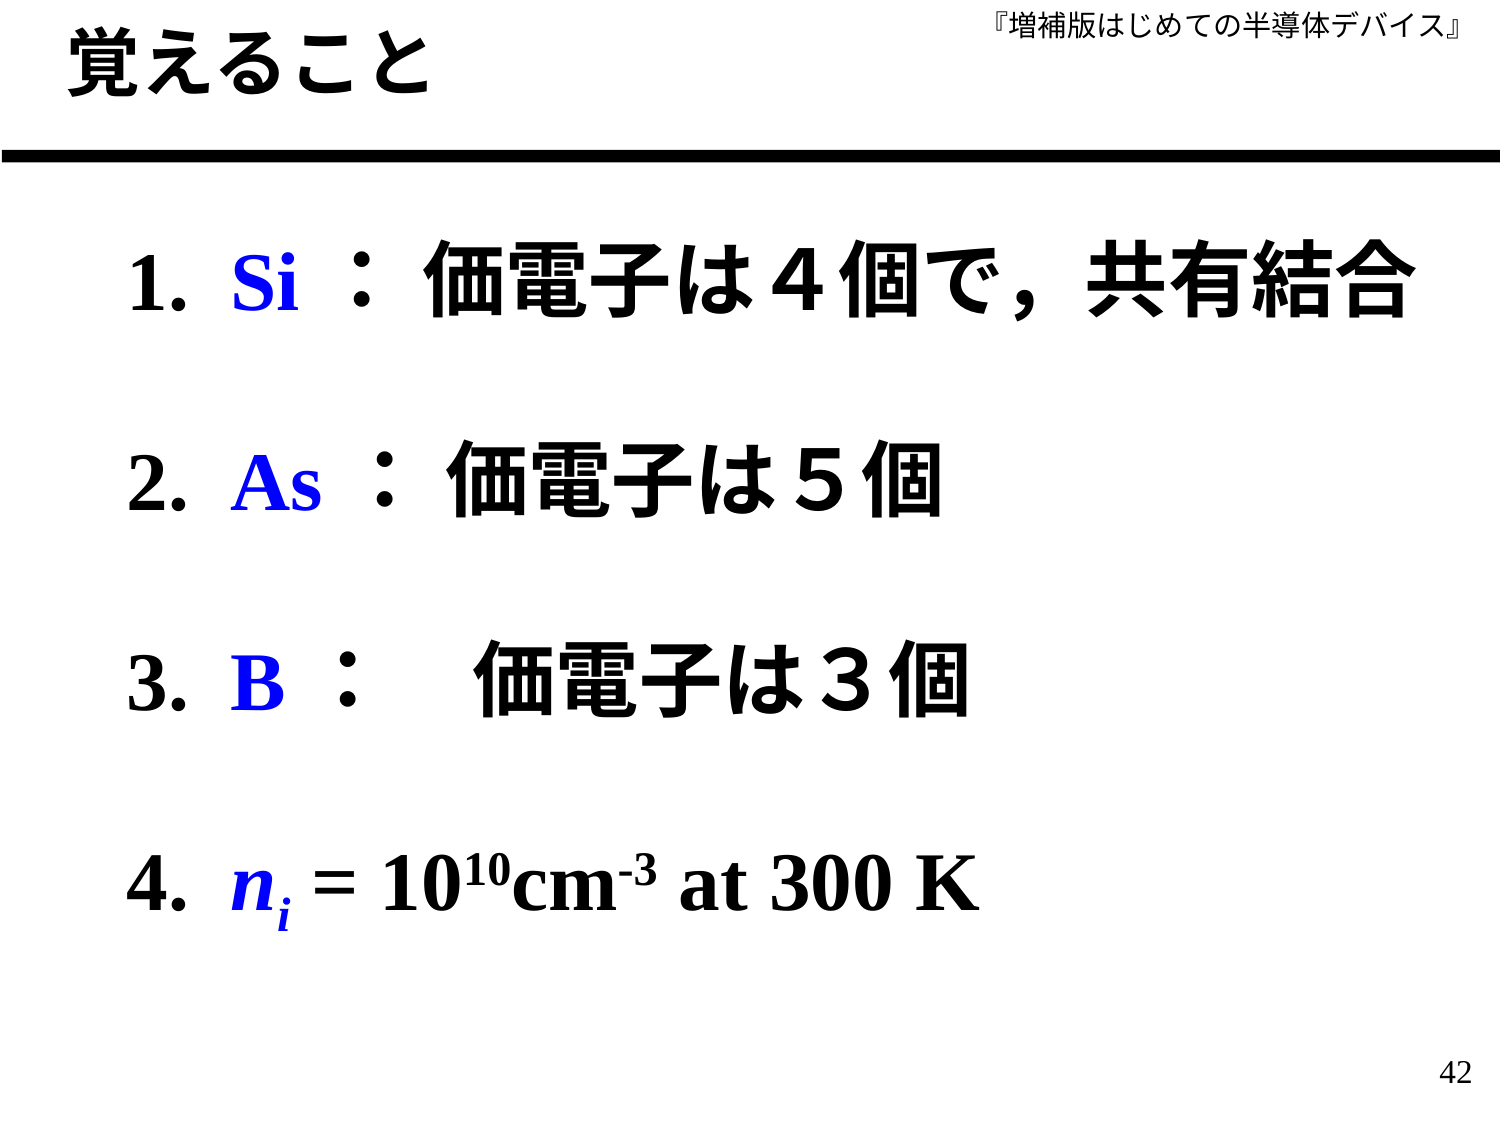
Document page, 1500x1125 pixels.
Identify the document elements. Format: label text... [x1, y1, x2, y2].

title 覚えること [50, 19, 1426, 102]
text_box Si： 価電子は４個で，共有結合 As： 価電子は５個 B： 価電子は３個 ni = 1010cm-3 at 300 K [112, 219, 1459, 949]
text_box 42 [1175, 1042, 1488, 1118]
